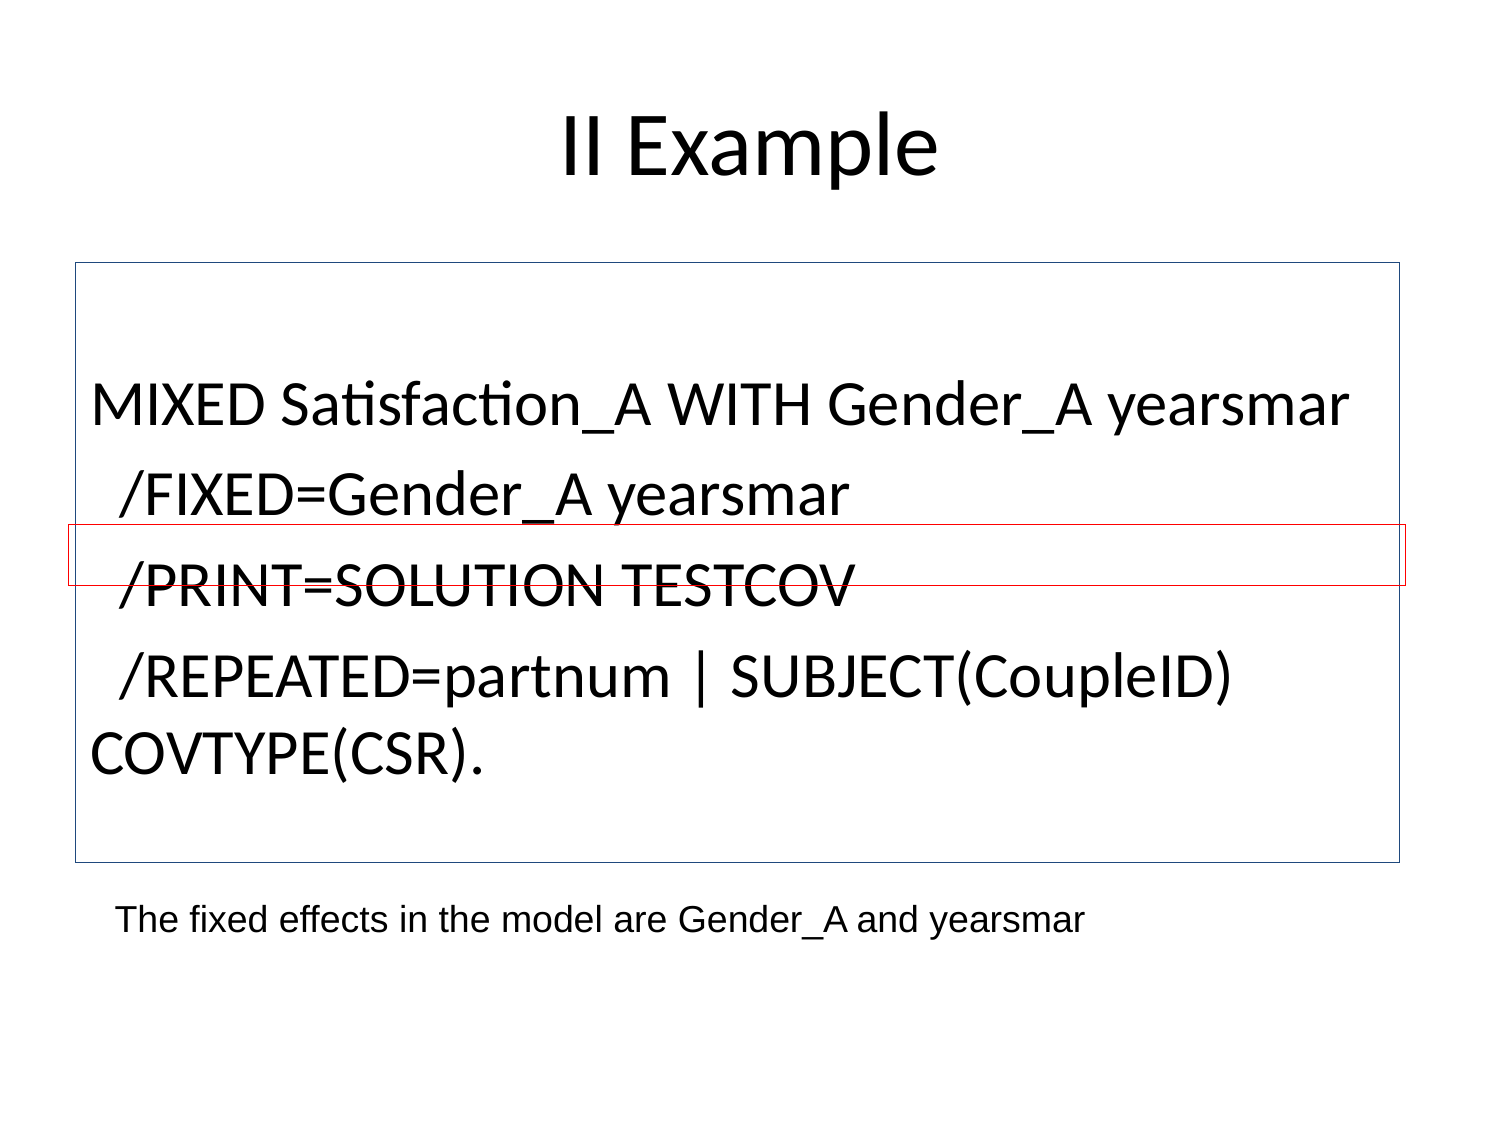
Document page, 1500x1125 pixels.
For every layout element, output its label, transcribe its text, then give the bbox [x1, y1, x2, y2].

text_box The fixed effects in the model are Gender_A and yearsmar [99, 887, 1225, 948]
title II Example [75, 45, 1425, 233]
text_box [68, 524, 1406, 586]
list MIXED Satisfaction_A WITH Gender_A yearsmar /FIXED=Gender_A yearsmar /PRINT=SOLUTION TESTCOV /REPEATED=partnum | SUBJECT(CoupleID) COVTYPE(CSR). [75, 262, 1400, 524]
list MIXED Satisfaction_A WITH Gender_A yearsmar /FIXED=Gender_A yearsmar /PRINT=SOLUTION TESTCOV /REPEATED=partnum | SUBJECT(CoupleID) COVTYPE(CSR). [75, 586, 1400, 863]
